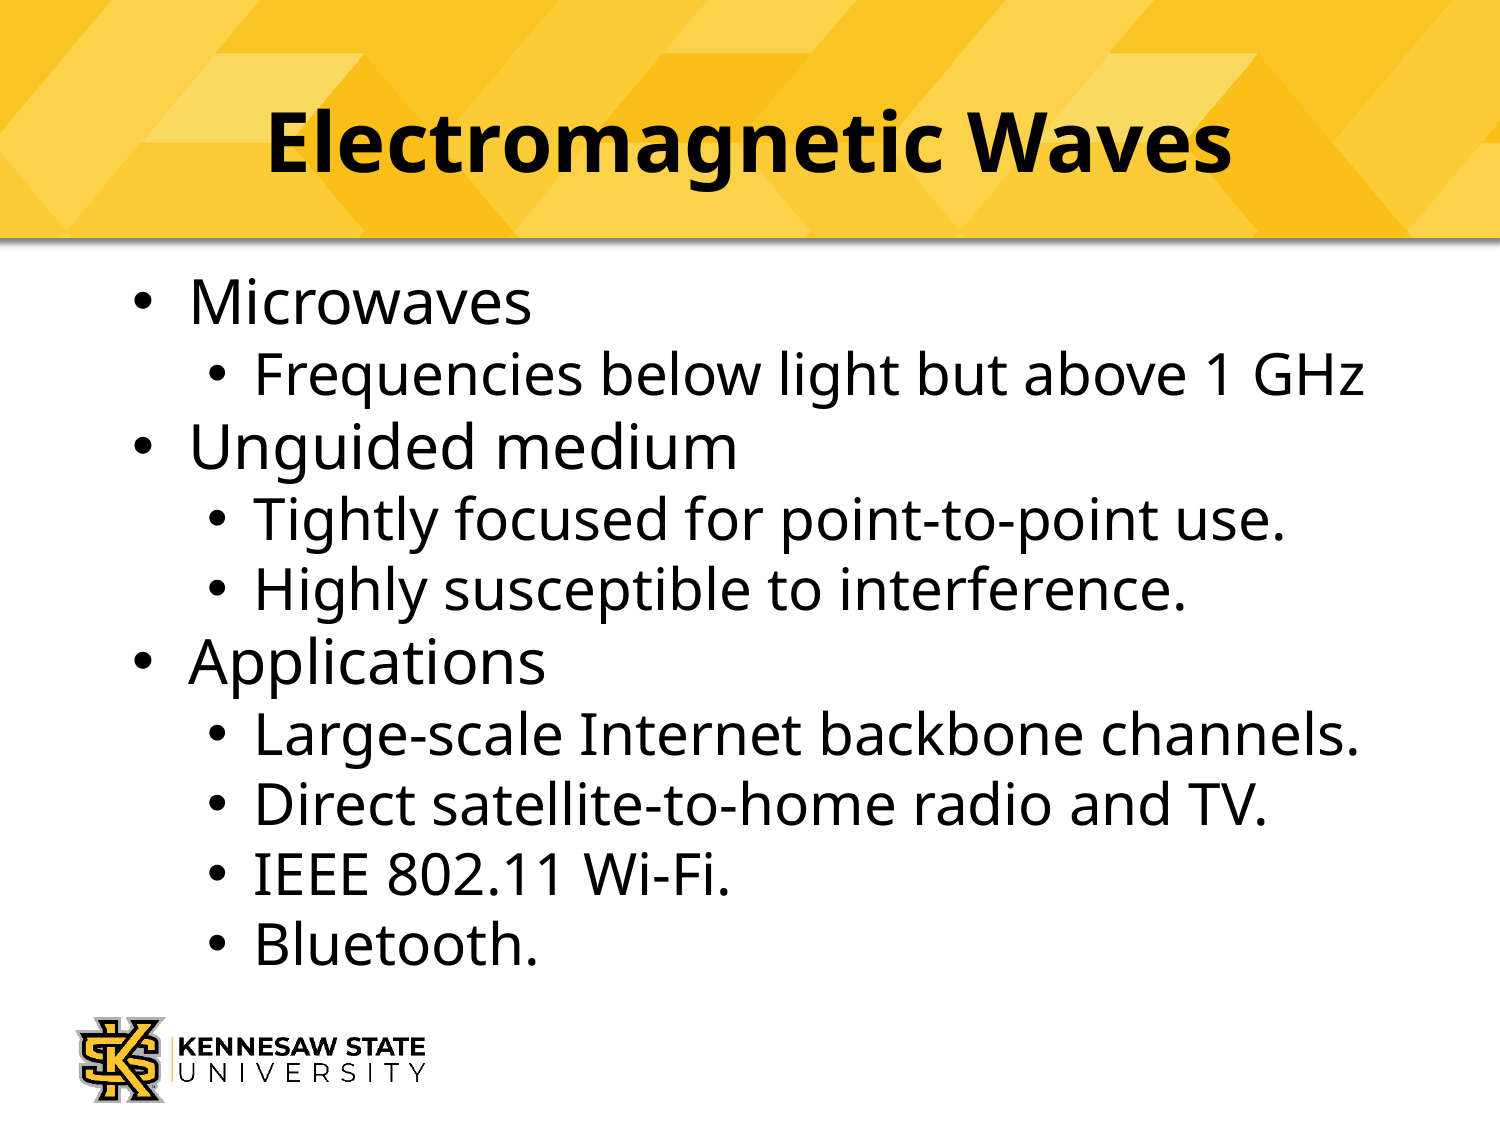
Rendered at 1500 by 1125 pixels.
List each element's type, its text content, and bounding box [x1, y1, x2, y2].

title Electromagnetic Waves [75, 45, 1425, 233]
picture [75, 1017, 425, 1103]
picture [0, 0, 1500, 251]
list Microwaves Frequencies below light but above 1 GHz Unguided medium Tightly focused for point-to-point use. Highly susceptible to interference. Applications Large-scale Internet backbone channels. Direct satellite-to-home radio and TV. IEEE 802.11 Wi-Fi. Bluetooth. [117, 254, 1392, 1043]
